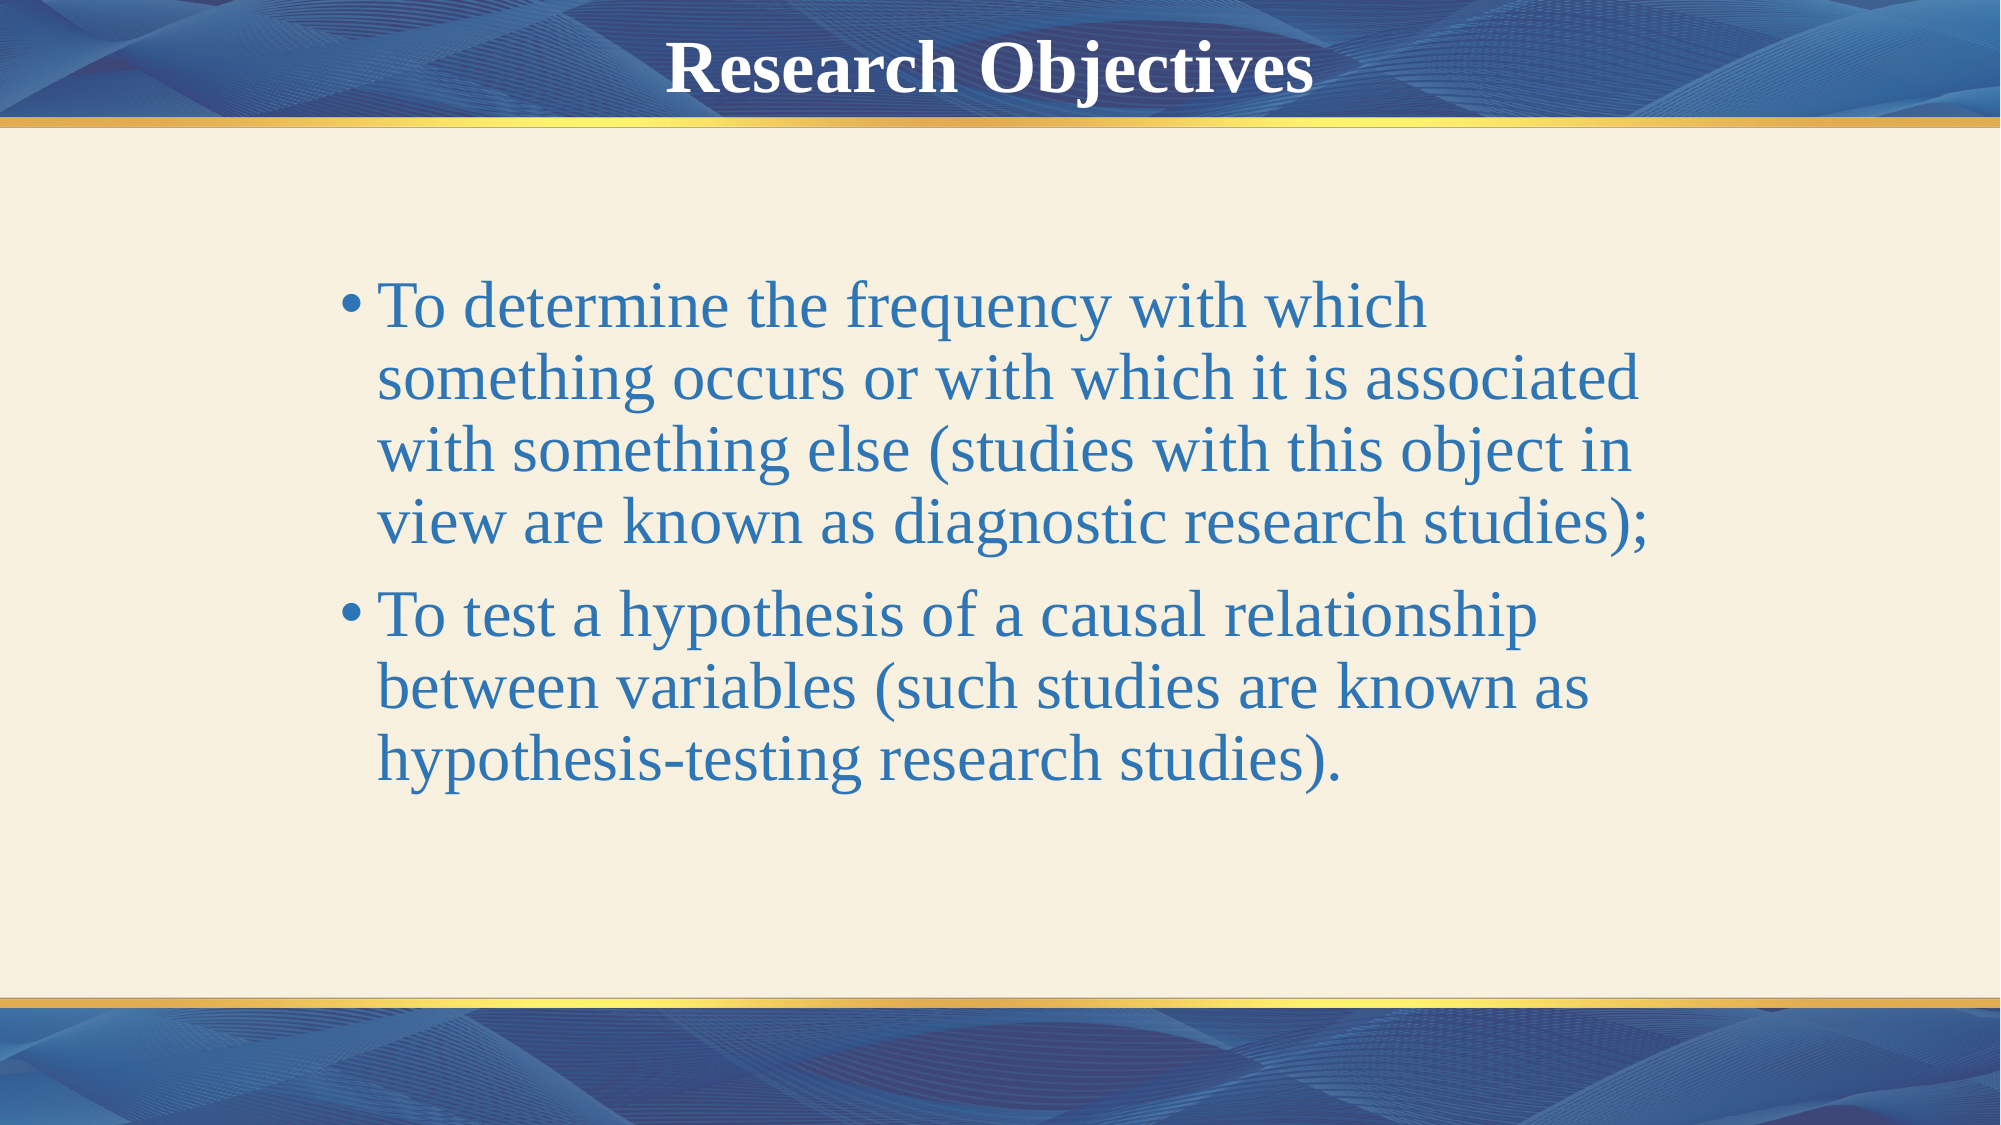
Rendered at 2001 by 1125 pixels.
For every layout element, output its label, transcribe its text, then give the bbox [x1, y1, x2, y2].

picture [0, 0, 2001, 1125]
title Research Objectives [512, 0, 1488, 138]
list To determine the frequency with which something occurs or with which it is associated with something else (studies with this object in view are known as diagnostic research studies); To test a hypothesis of a causal relationship between variables (such studies are known as hypothesis-testing research studies). [324, 262, 1675, 1050]
